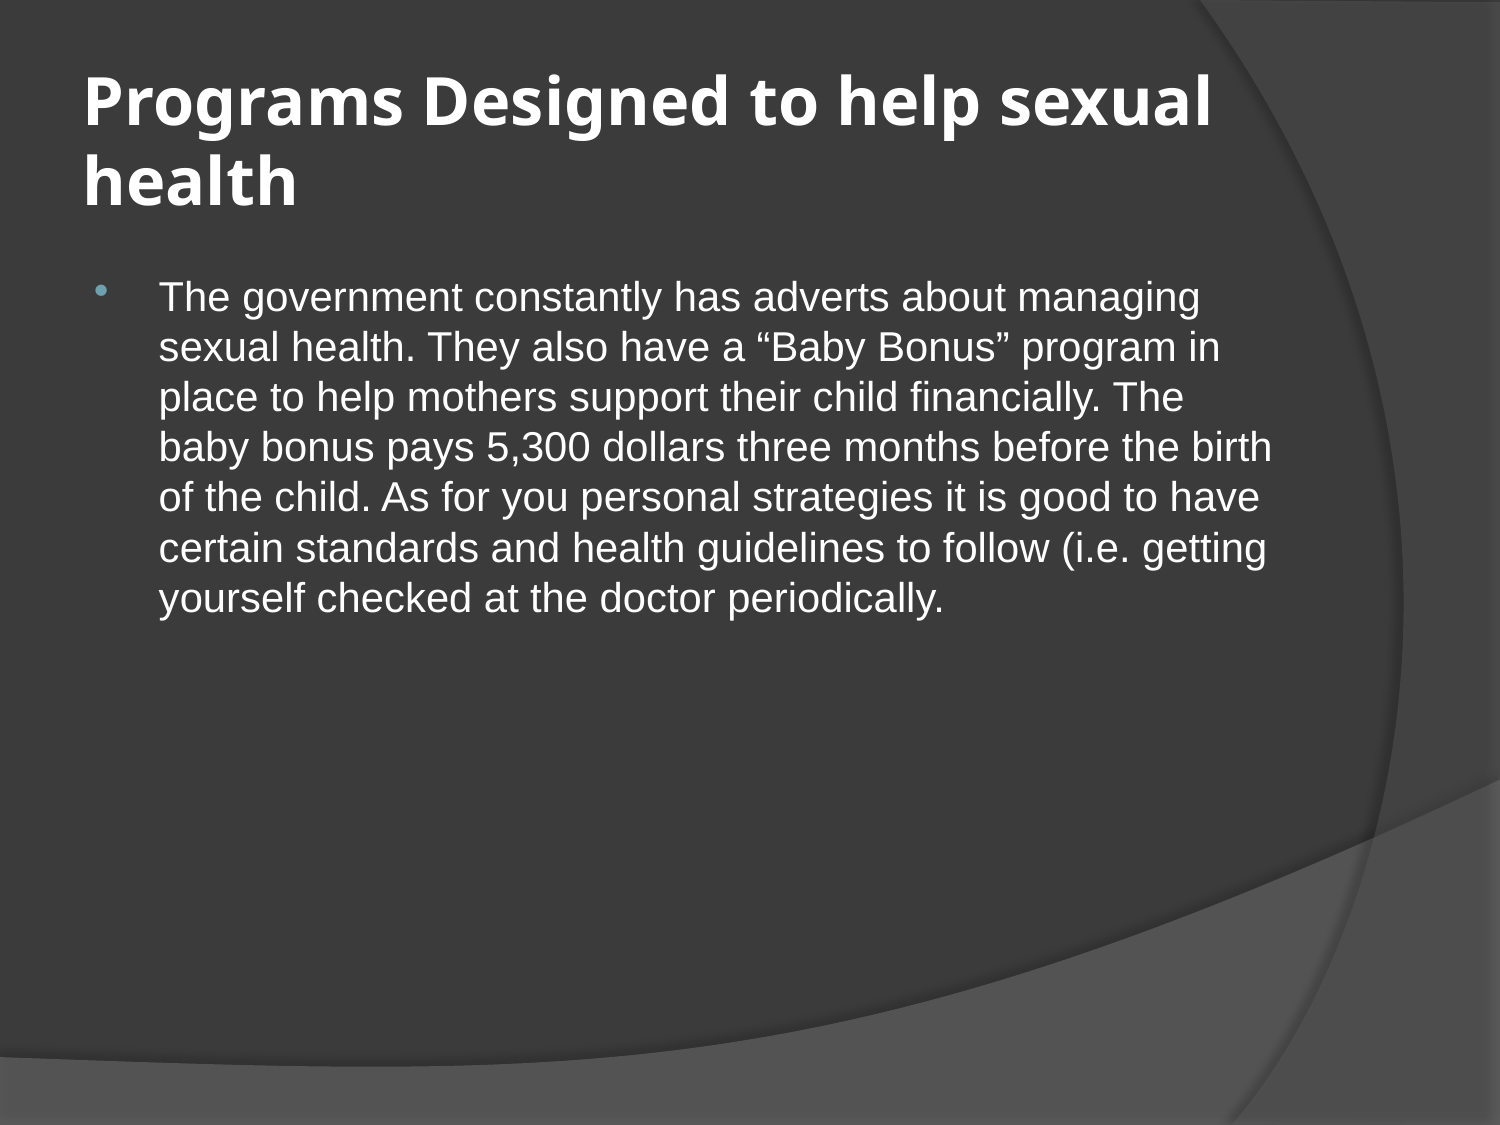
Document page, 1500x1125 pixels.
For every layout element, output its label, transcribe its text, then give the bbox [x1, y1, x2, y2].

title Programs Designed to help sexual health [75, 45, 1300, 233]
list The government constantly has adverts about managing sexual health. They also have a “Baby Bonus” program in place to help mothers support their child financially. The baby bonus pays 5,300 dollars three months before the birth of the child. As for you personal strategies it is good to have certain standards and health guidelines to follow (i.e. getting yourself checked at the doctor periodically. [75, 262, 1300, 1005]
